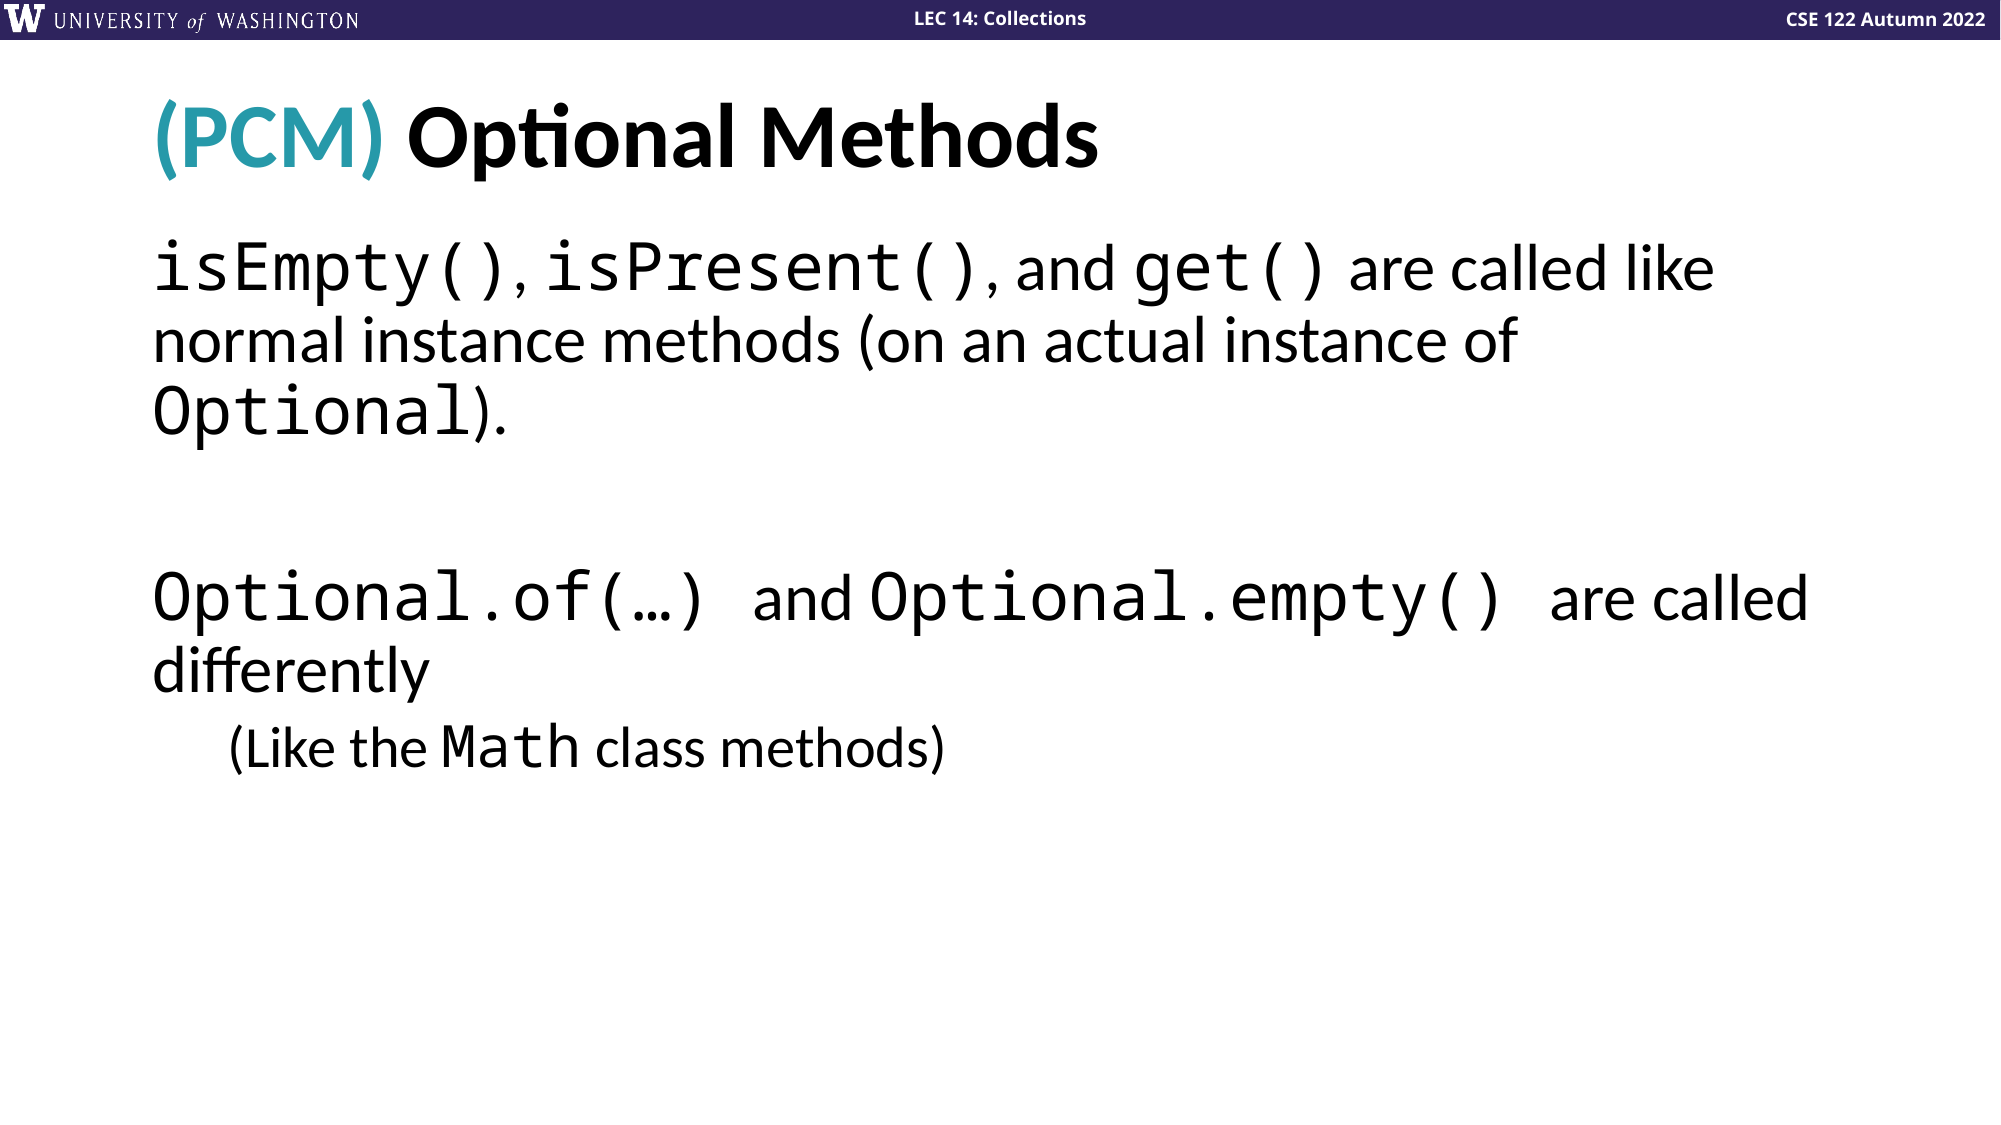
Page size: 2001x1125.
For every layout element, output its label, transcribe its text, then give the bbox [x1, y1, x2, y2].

title (PCM) Optional Methods [137, 74, 1863, 200]
picture [4, 4, 358, 33]
list isEmpty(), isPresent(), and get() are called like normal instance methods (on an actual instance of Optional). Optional.of(…) and Optional.empty() are called differently (Like the Math class methods) [137, 224, 1863, 1014]
